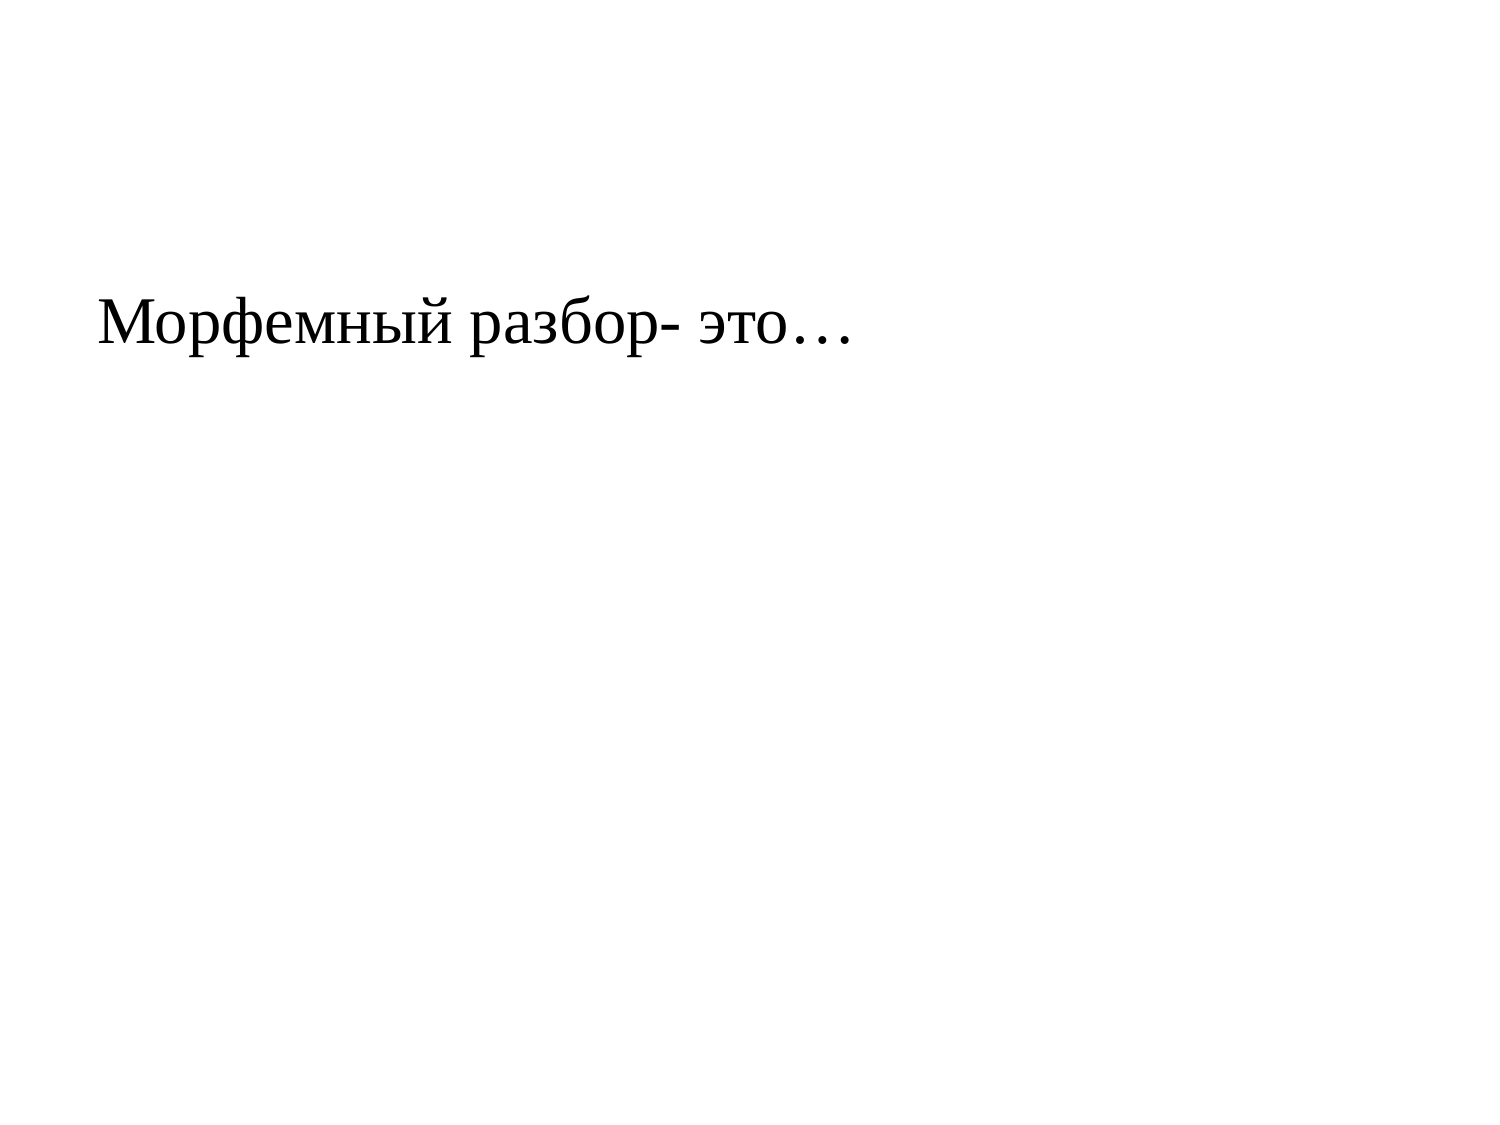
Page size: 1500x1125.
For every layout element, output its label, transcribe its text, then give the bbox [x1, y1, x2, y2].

list Морфемный разбор- это… [82, 269, 1432, 1012]
